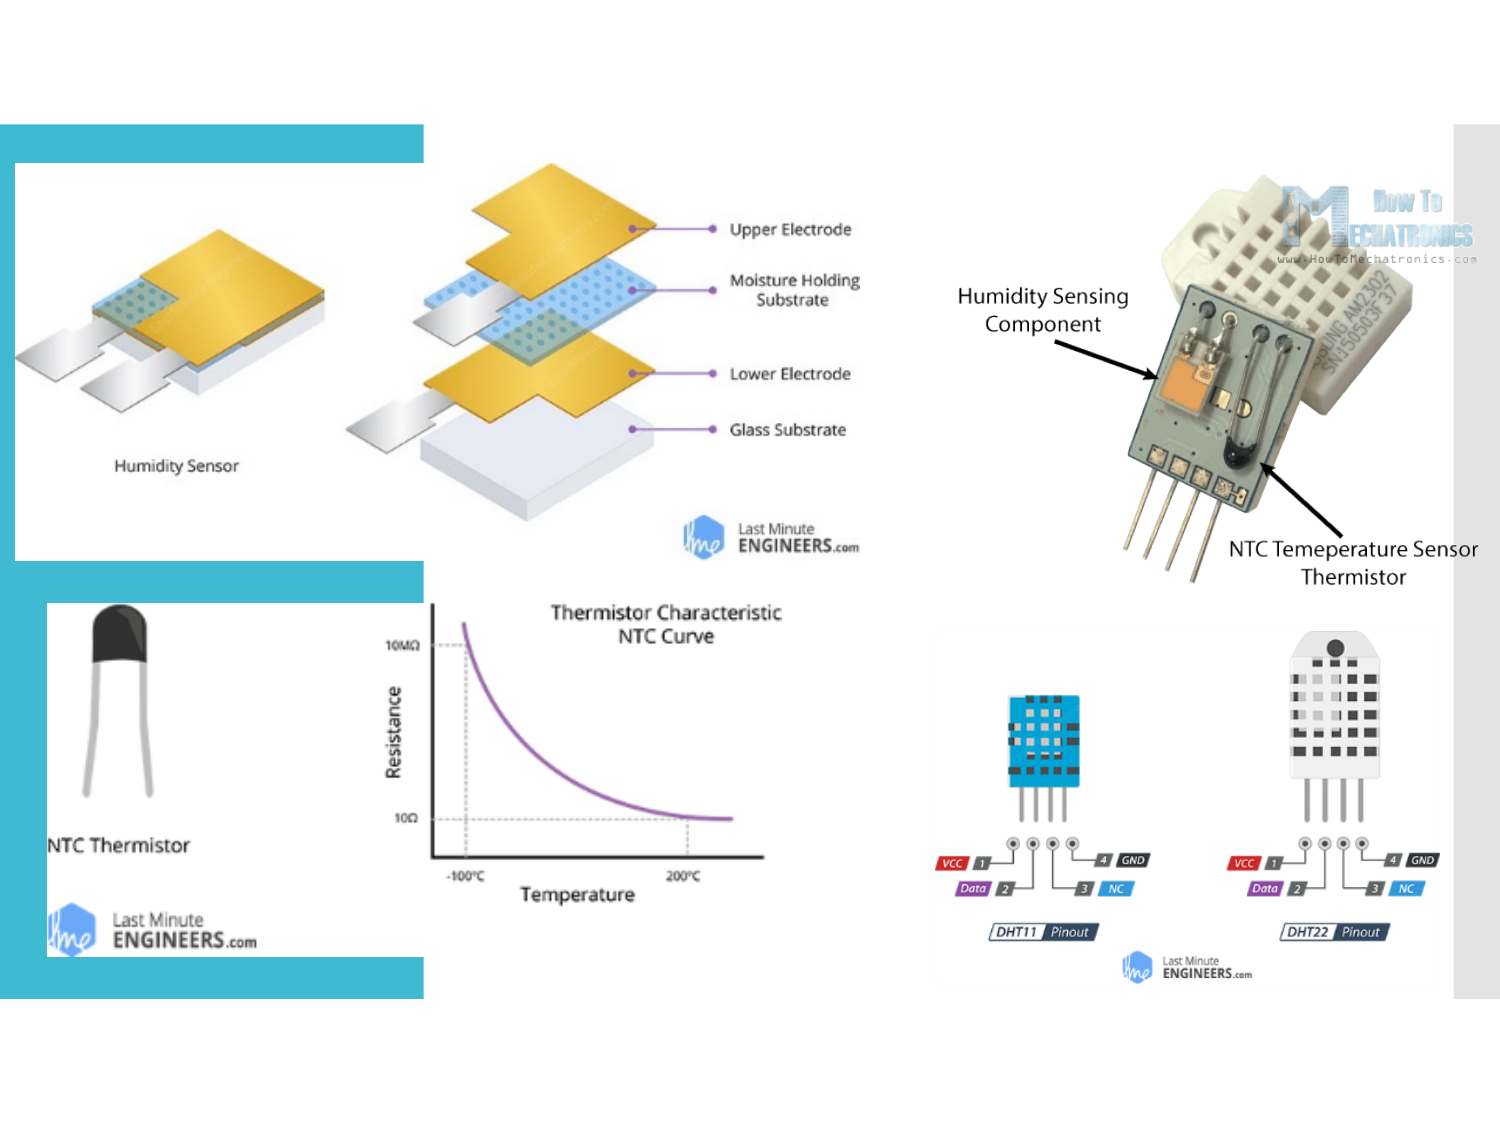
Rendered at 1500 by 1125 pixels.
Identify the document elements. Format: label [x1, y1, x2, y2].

picture [952, 162, 1481, 591]
picture [935, 631, 1440, 985]
picture [46, 603, 782, 957]
picture [14, 163, 860, 561]
